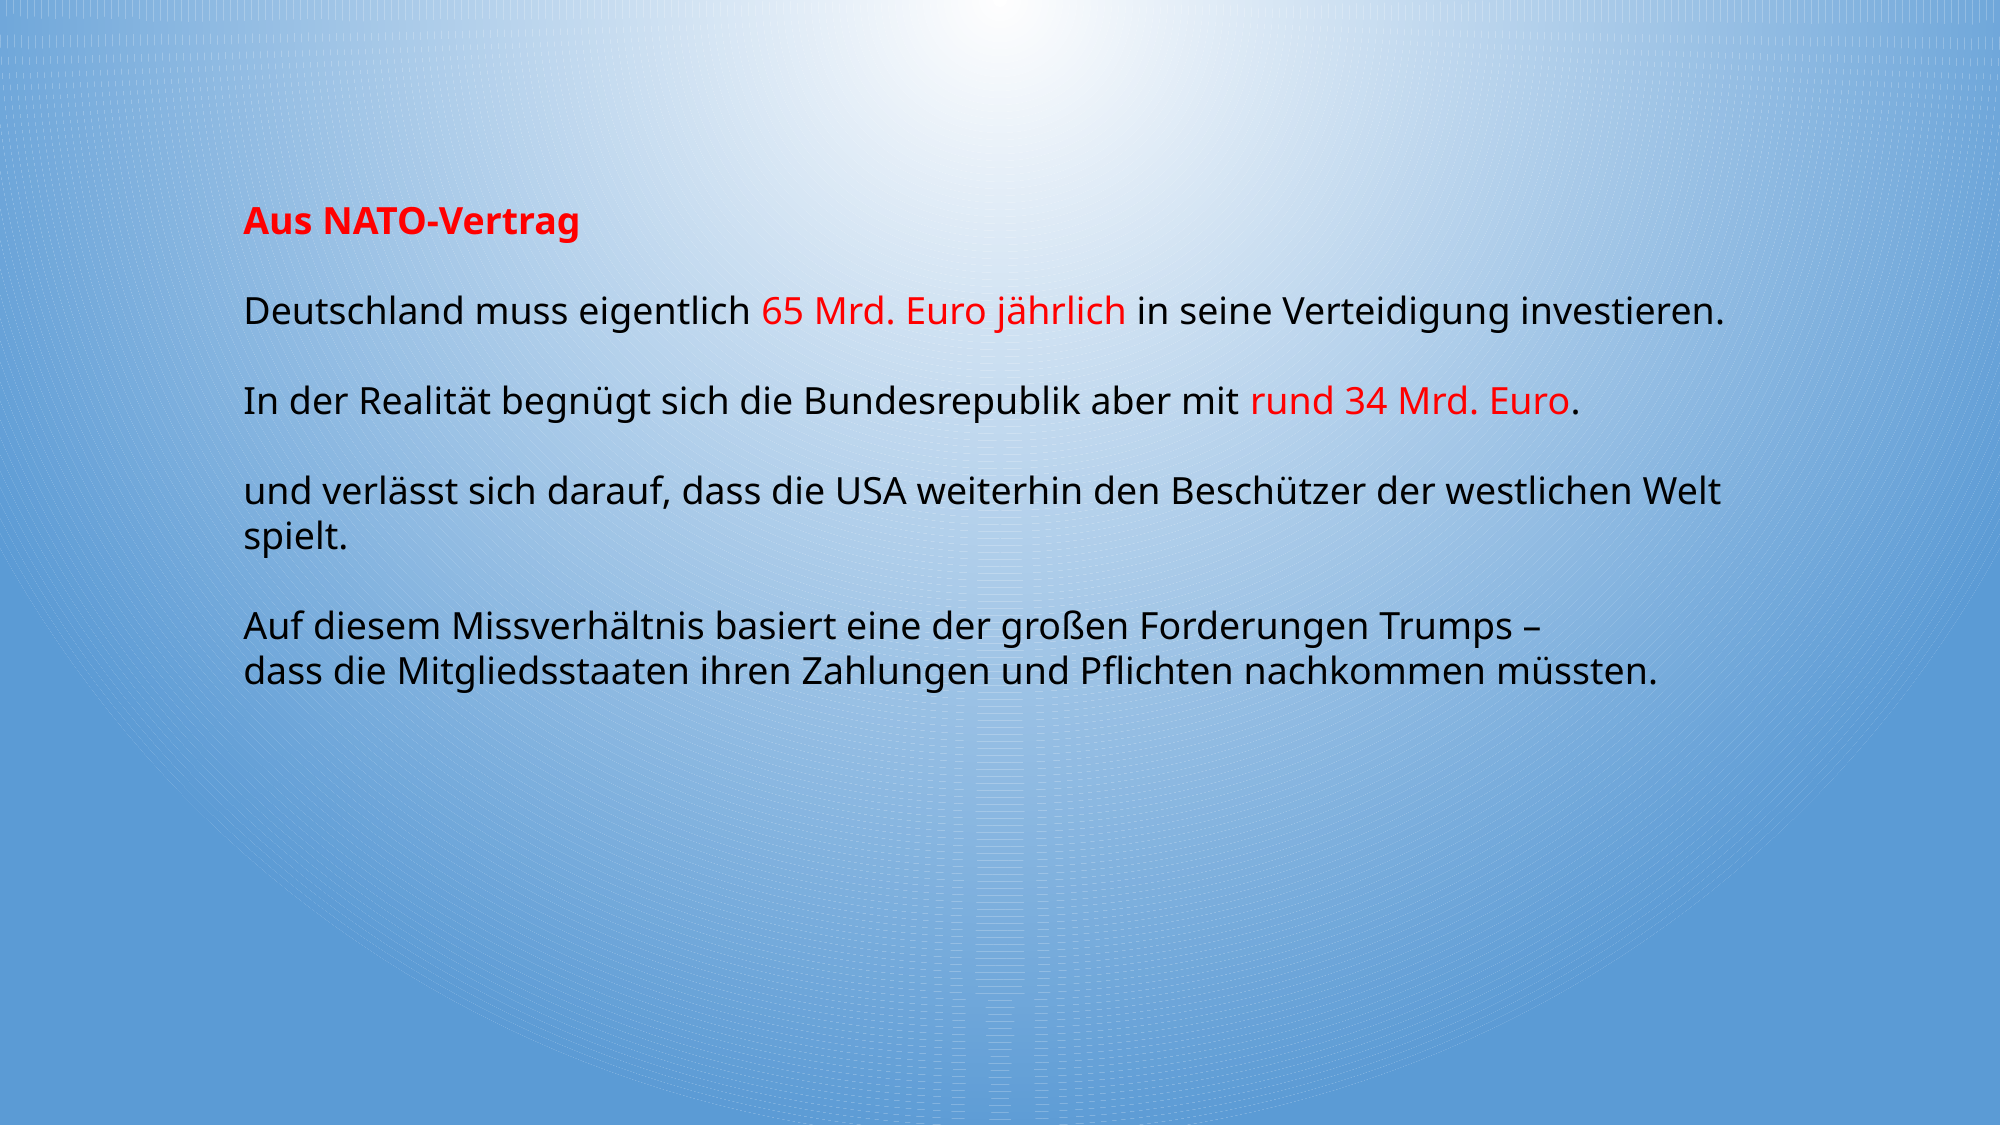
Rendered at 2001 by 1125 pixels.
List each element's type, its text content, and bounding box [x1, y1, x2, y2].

text_box Aus NATO-Vertrag Deutschland muss eigentlich 65 Mrd. Euro jährlich in seine Verteidigung investieren. In der Realität begnügt sich die Bundesrepublik aber mit rund 34 Mrd. Euro. und verlässt sich darauf, dass die USA weiterhin den Beschützer der westlichen Welt spielt. Auf diesem Missverhältnis basiert eine der großen Forderungen Trumps – dass die Mitgliedsstaaten ihren Zahlungen und Pflichten nachkommen müssten. [228, 190, 1795, 700]
